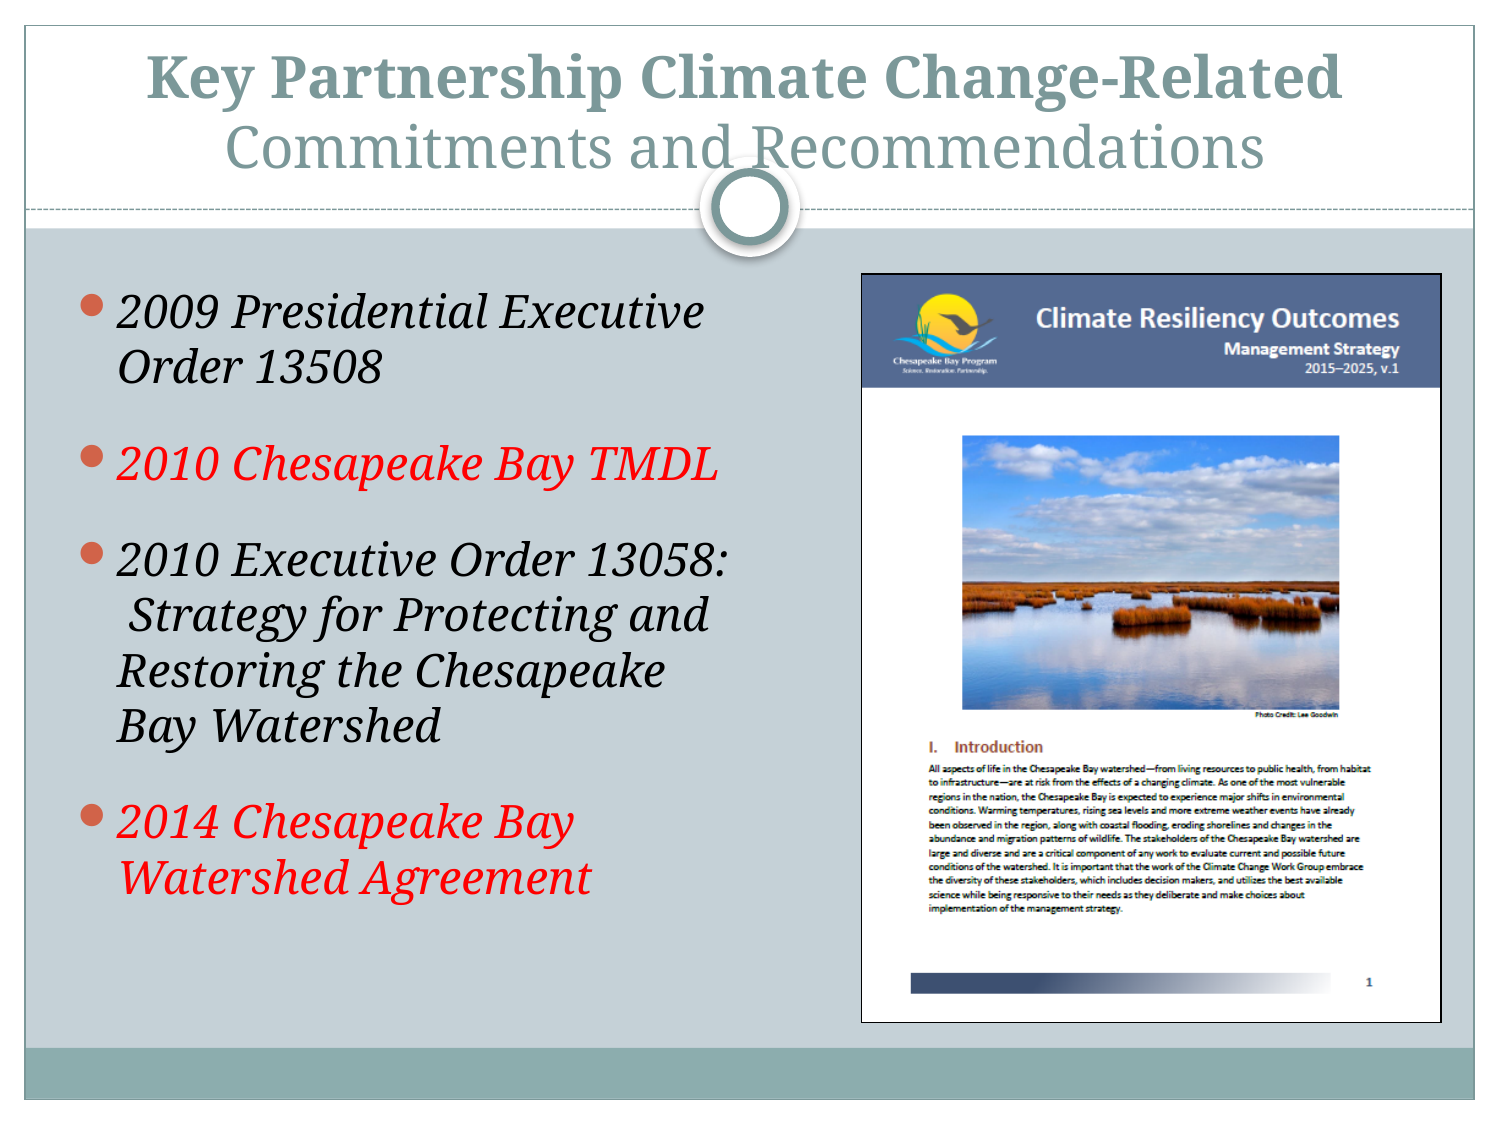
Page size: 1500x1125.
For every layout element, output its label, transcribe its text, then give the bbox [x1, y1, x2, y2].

title Key Partnership Climate Change-Related Commitments and Recommendations [70, 0, 1421, 188]
list 2009 Presidential Executive Order 13508 2010 Chesapeake Bay TMDL 2010 Executive Order 13058: Strategy for Protecting and Restoring the Chesapeake Bay Watershed 2014 Chesapeake Bay Watershed Agreement [62, 275, 750, 995]
picture [862, 274, 1441, 1022]
